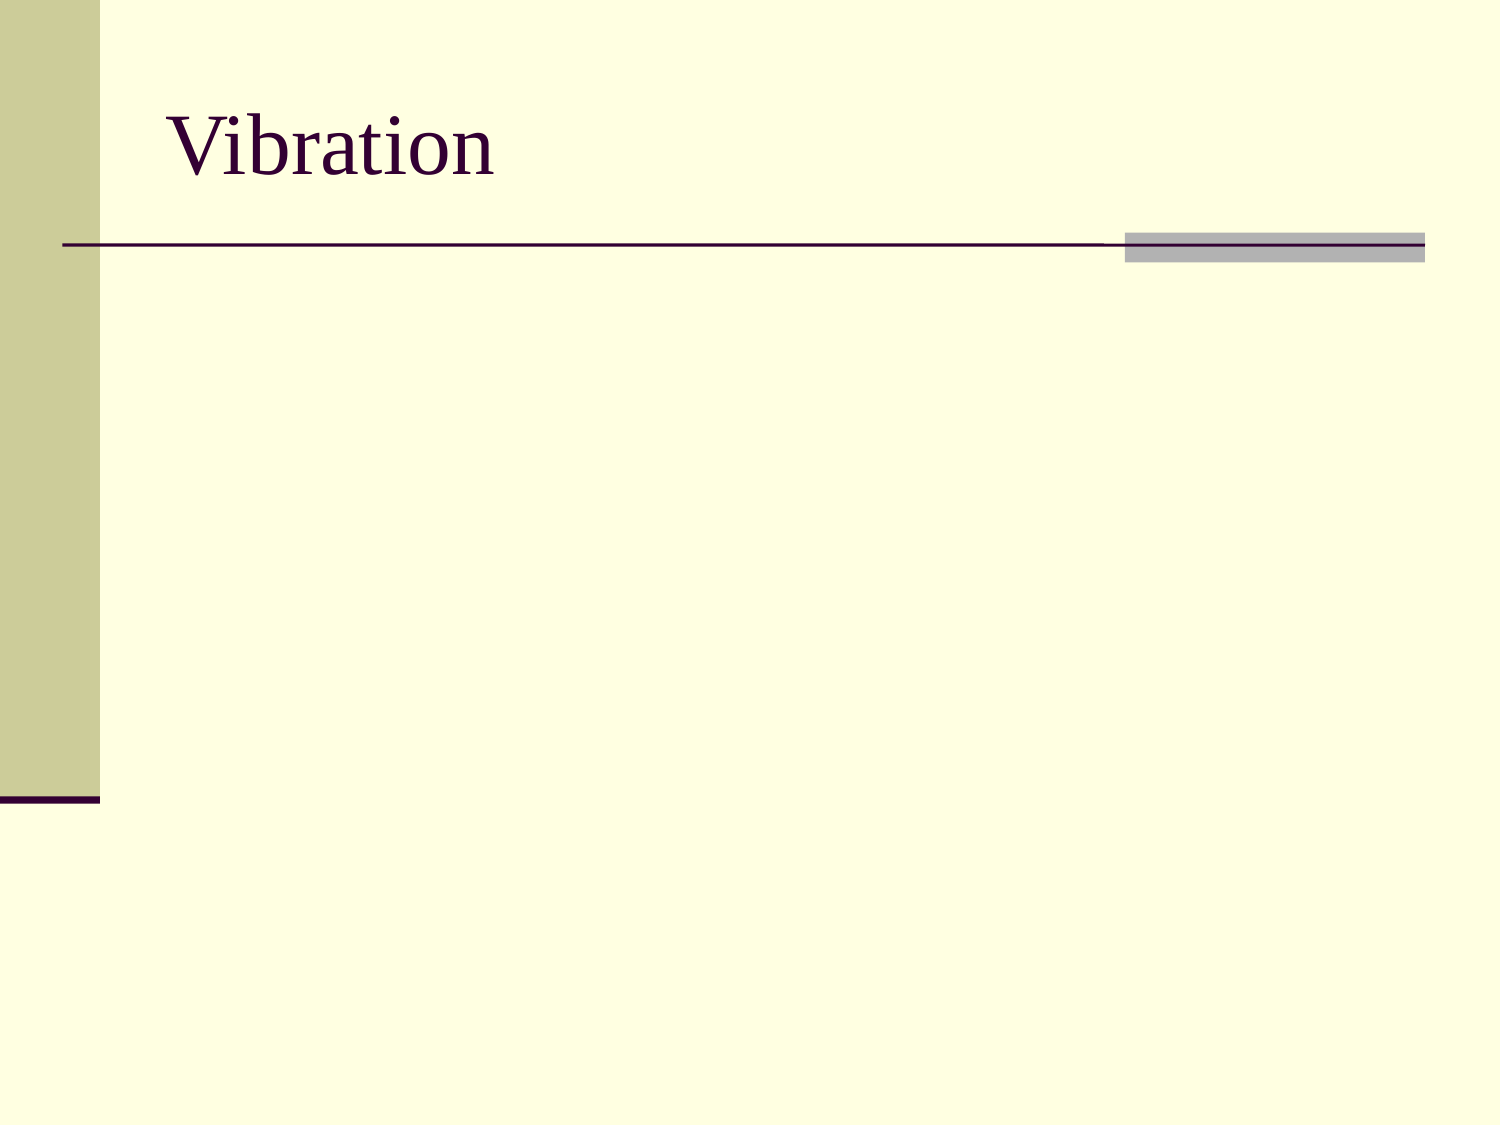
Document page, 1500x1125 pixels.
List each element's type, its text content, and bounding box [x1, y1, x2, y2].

title Vibration [149, 45, 1426, 234]
